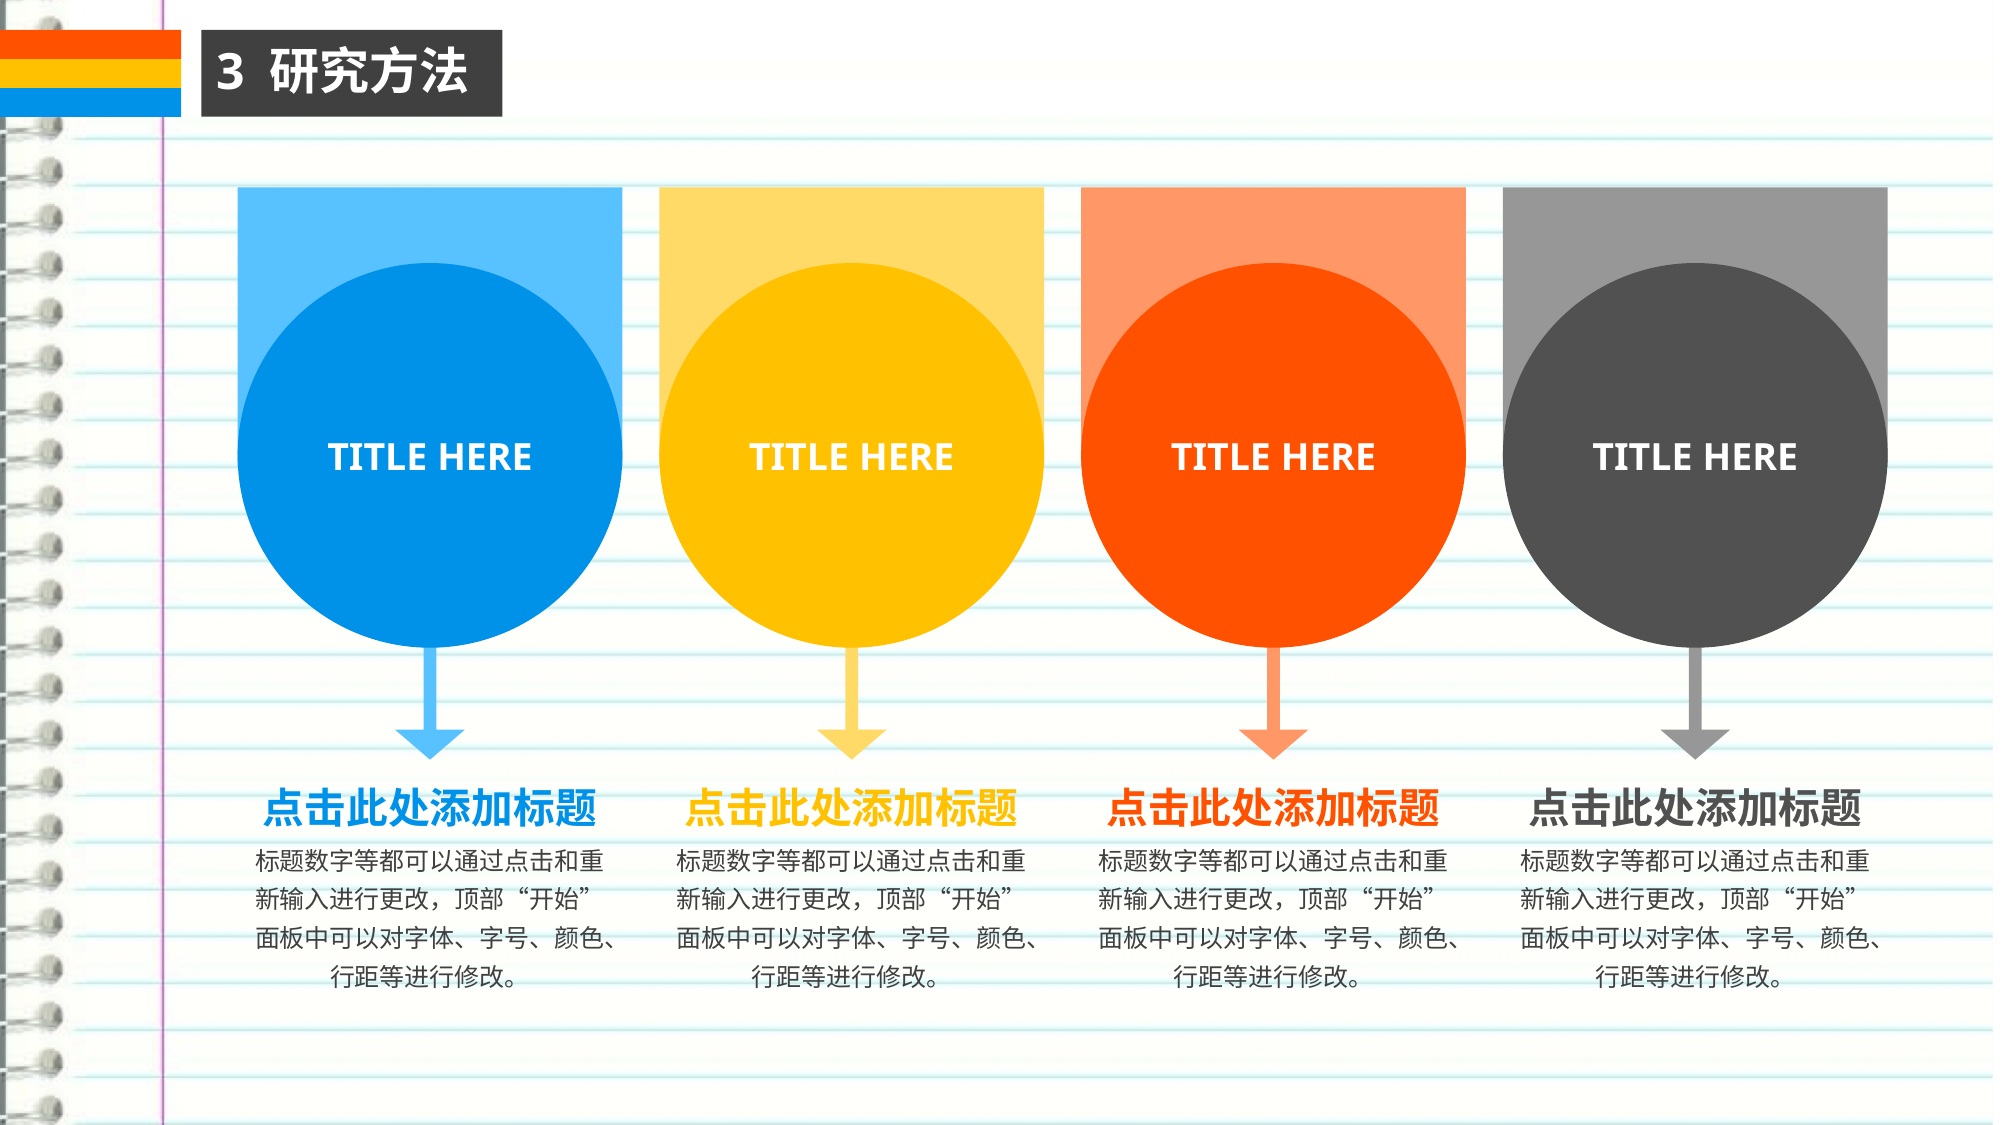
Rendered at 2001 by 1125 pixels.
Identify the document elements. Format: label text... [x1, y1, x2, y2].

text_box TITLE HERE [236, 261, 624, 649]
text_box 点击此处添加标题 [1513, 759, 1878, 840]
text_box [236, 186, 624, 443]
text_box 标题数字等都可以通过点击和重新输入进行更改，顶部“开始”面板中可以对字体、字号、颜色、行距等进行修改。 [1081, 828, 1466, 999]
text_box [392, 649, 468, 759]
picture [0, 0, 2001, 1125]
text_box 标题数字等都可以通过点击和重新输入进行更改，顶部“开始”面板中可以对字体、字号、颜色、行距等进行修改。 [1502, 828, 1888, 999]
text_box [1235, 649, 1312, 759]
list 3 研究方法 [200, 29, 503, 118]
text_box [1501, 186, 1889, 449]
text_box 点击此处添加标题 [1091, 759, 1456, 840]
text_box [814, 649, 890, 759]
text_box [658, 186, 1046, 448]
text_box 标题数字等都可以通过点击和重新输入进行更改，顶部“开始”面板中可以对字体、字号、颜色、行距等进行修改。 [659, 828, 1045, 999]
text_box TITLE HERE [1501, 261, 1889, 649]
text_box TITLE HERE [1080, 261, 1467, 649]
text_box 点击此处添加标题 [669, 759, 1034, 840]
text_box 点击此处添加标题 [248, 759, 612, 840]
text_box [1657, 649, 1733, 759]
text_box TITLE HERE [658, 261, 1046, 649]
text_box [1080, 186, 1467, 437]
text_box 标题数字等都可以通过点击和重新输入进行更改，顶部“开始”面板中可以对字体、字号、颜色、行距等进行修改。 [237, 828, 623, 999]
